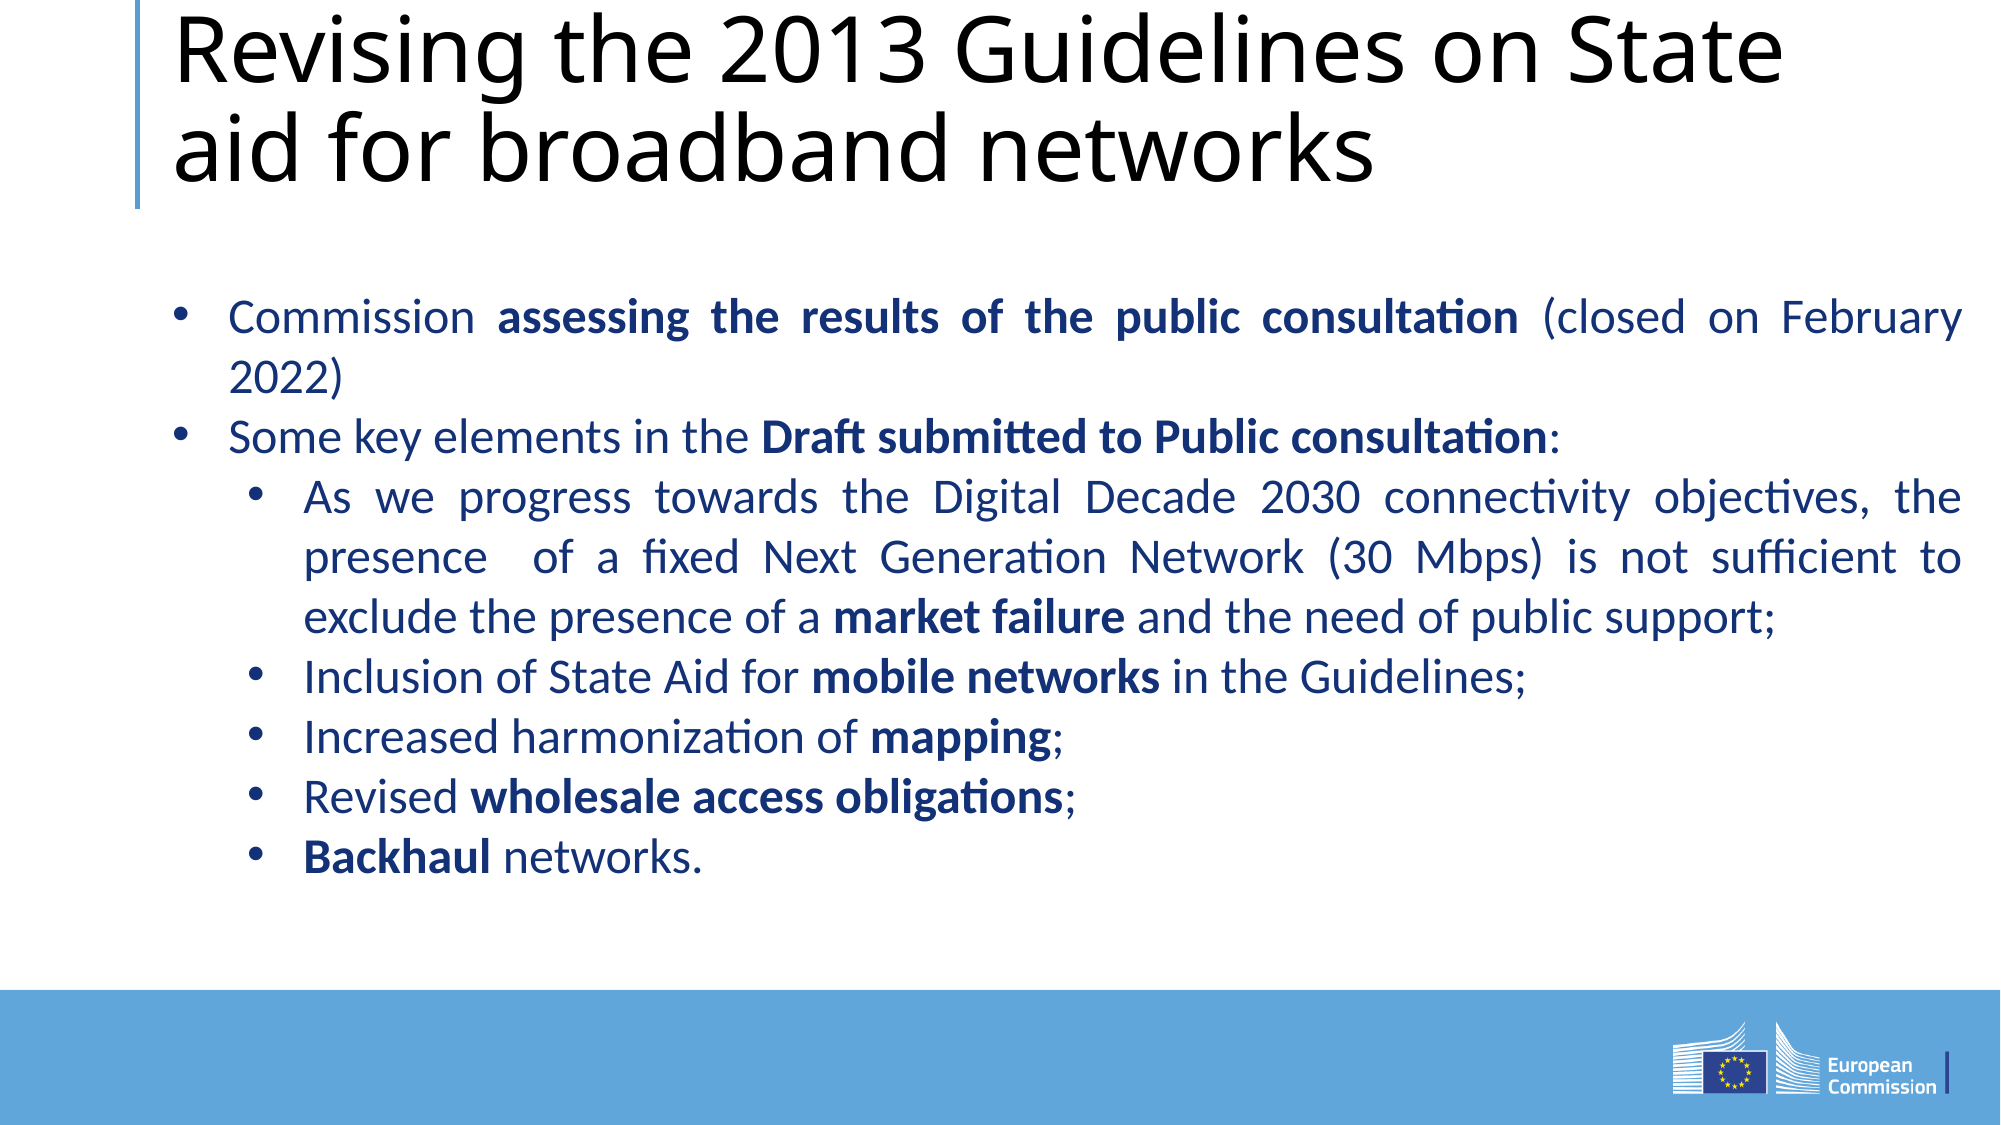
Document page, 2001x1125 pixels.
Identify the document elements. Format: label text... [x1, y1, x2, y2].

text_box Commission assessing the results of the public consultation (closed on February 2022) Some key elements in the Draft submitted to Public consultation: As we progress towards the Digital Decade 2030 connectivity objectives, the presence of a fixed Next Generation Network (30 Mbps) is not sufficient to exclude the presence of a market failure and the need of public support; Inclusion of State Aid for mobile networks in the Guidelines; Increased harmonization of mapping; Revised wholesale access obligations; Backhaul networks. [157, 155, 1978, 1071]
title Revising the 2013 Guidelines on State aid for broadband networks [157, 29, 1885, 155]
picture [0, 0, 2001, 1125]
